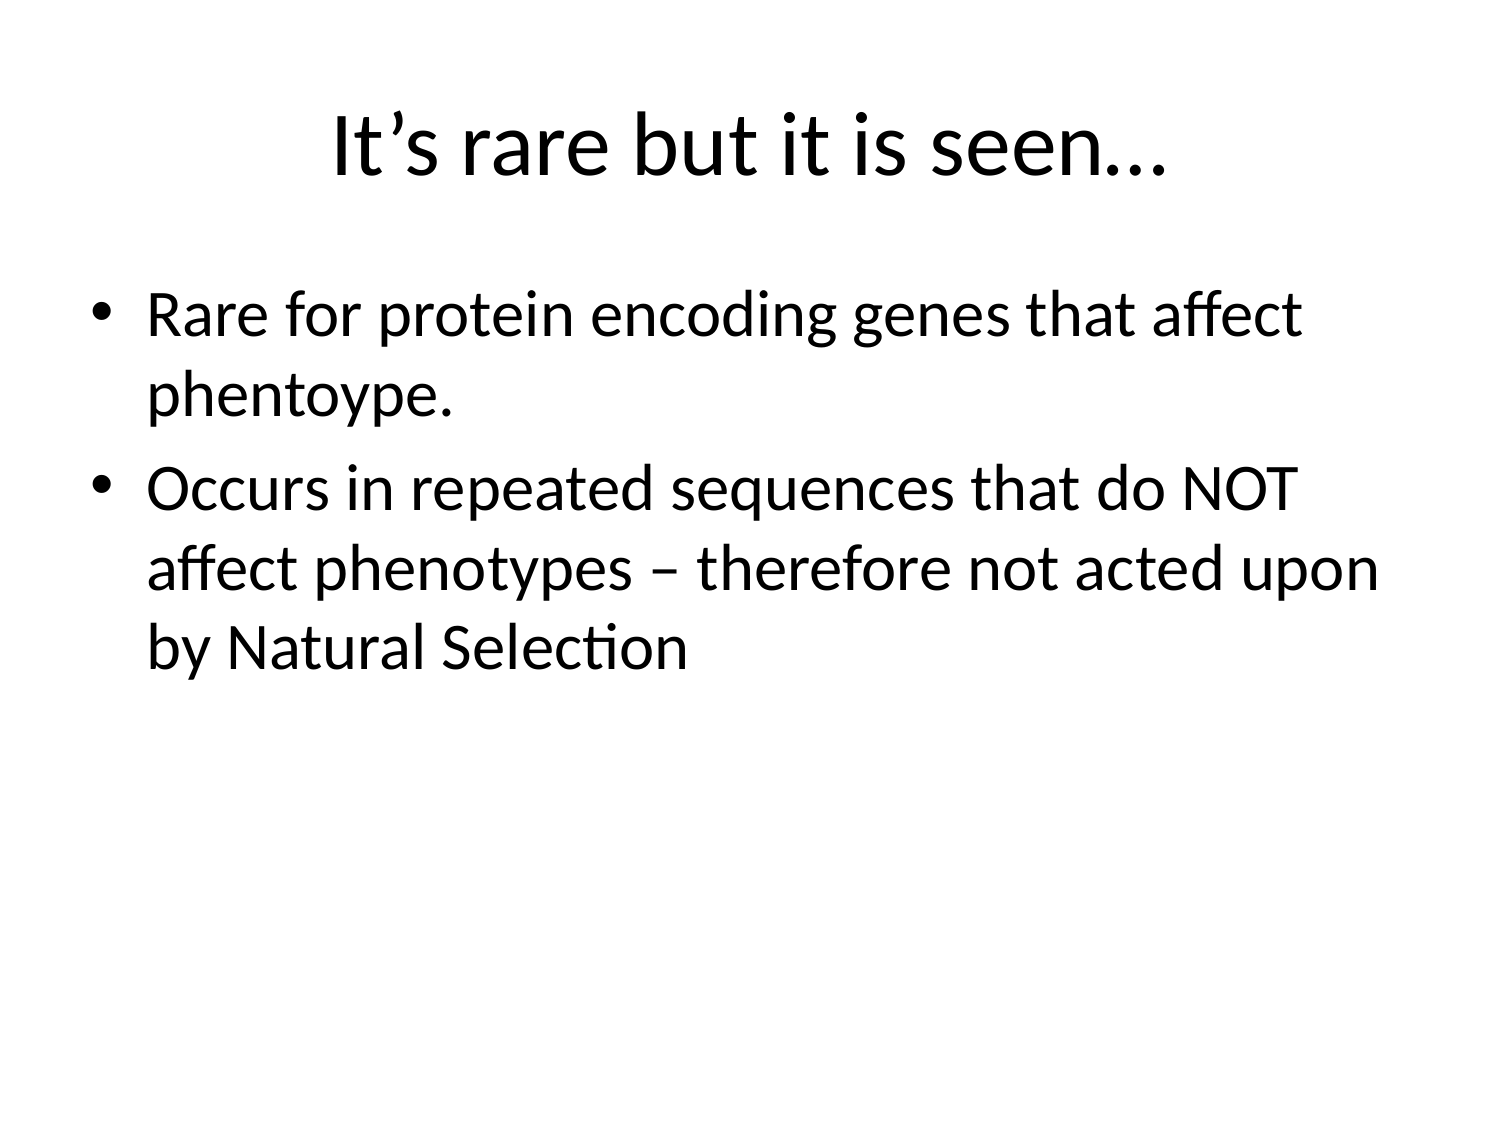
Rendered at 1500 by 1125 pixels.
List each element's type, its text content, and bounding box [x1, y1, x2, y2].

list Rare for protein encoding genes that affect phentoype. Occurs in repeated sequences that do NOT affect phenotypes – therefore not acted upon by Natural Selection [75, 262, 1425, 725]
title It’s rare but it is seen… [75, 45, 1425, 233]
